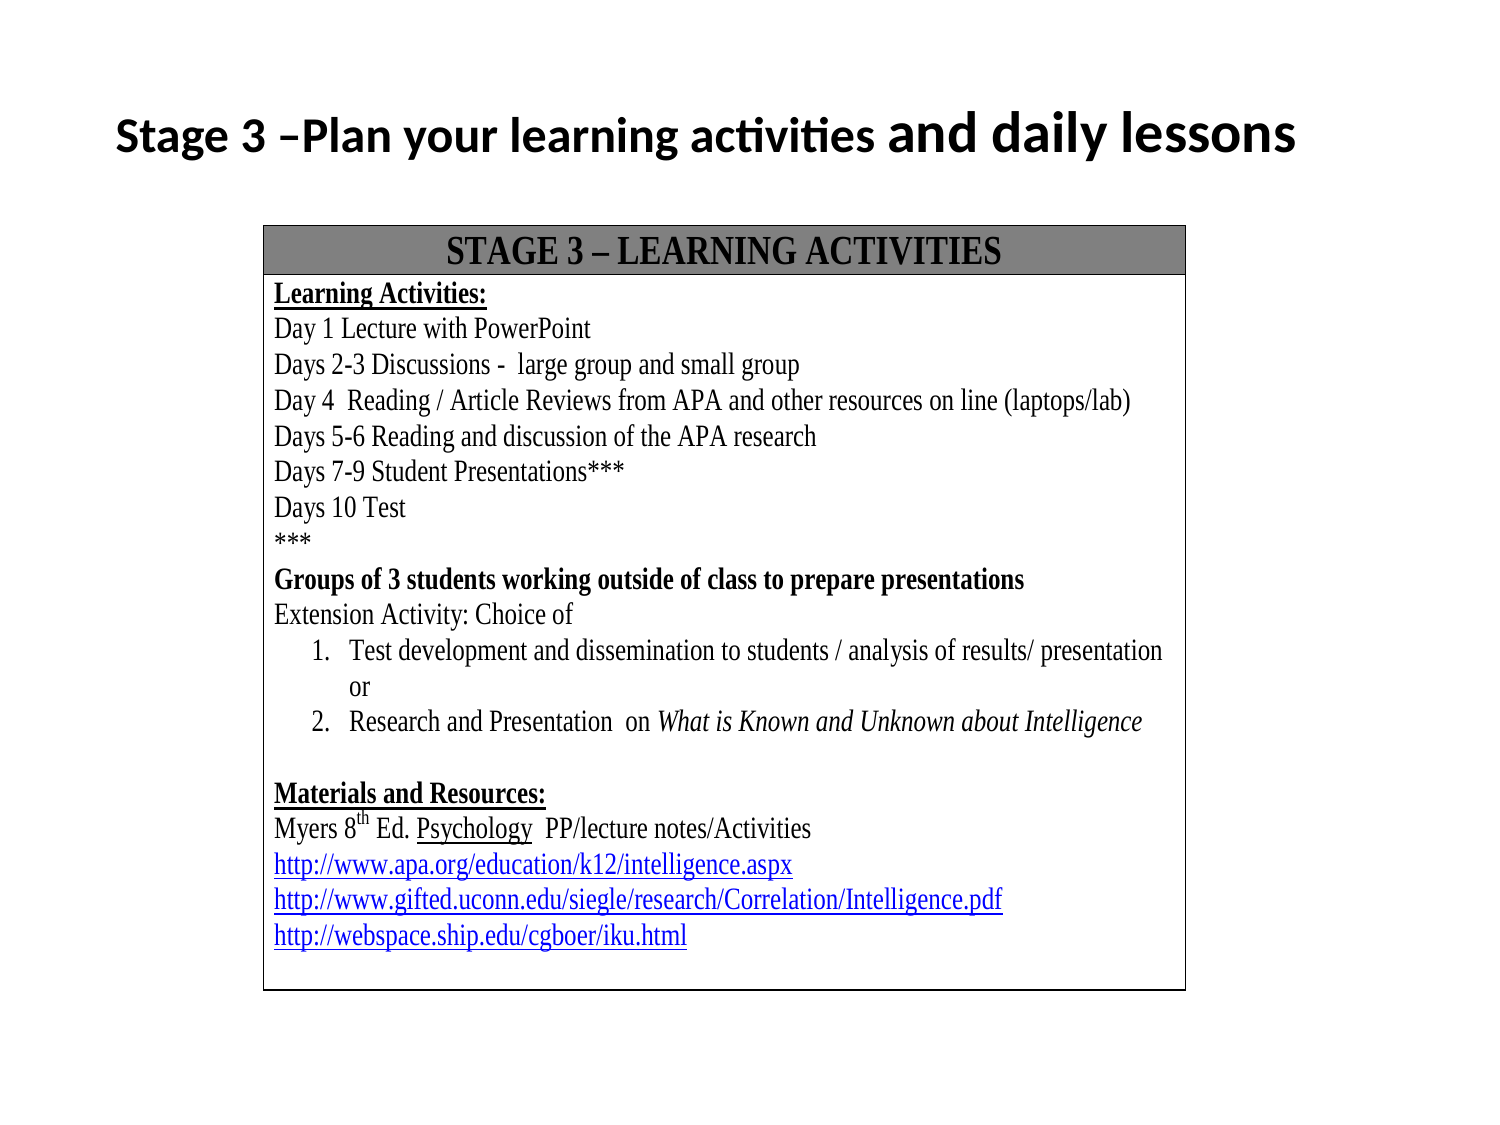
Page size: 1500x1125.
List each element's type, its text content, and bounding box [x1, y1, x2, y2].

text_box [262, 224, 1187, 1026]
text_box Stage 3 –Plan your learning activities and daily lessons [0, 87, 1413, 172]
